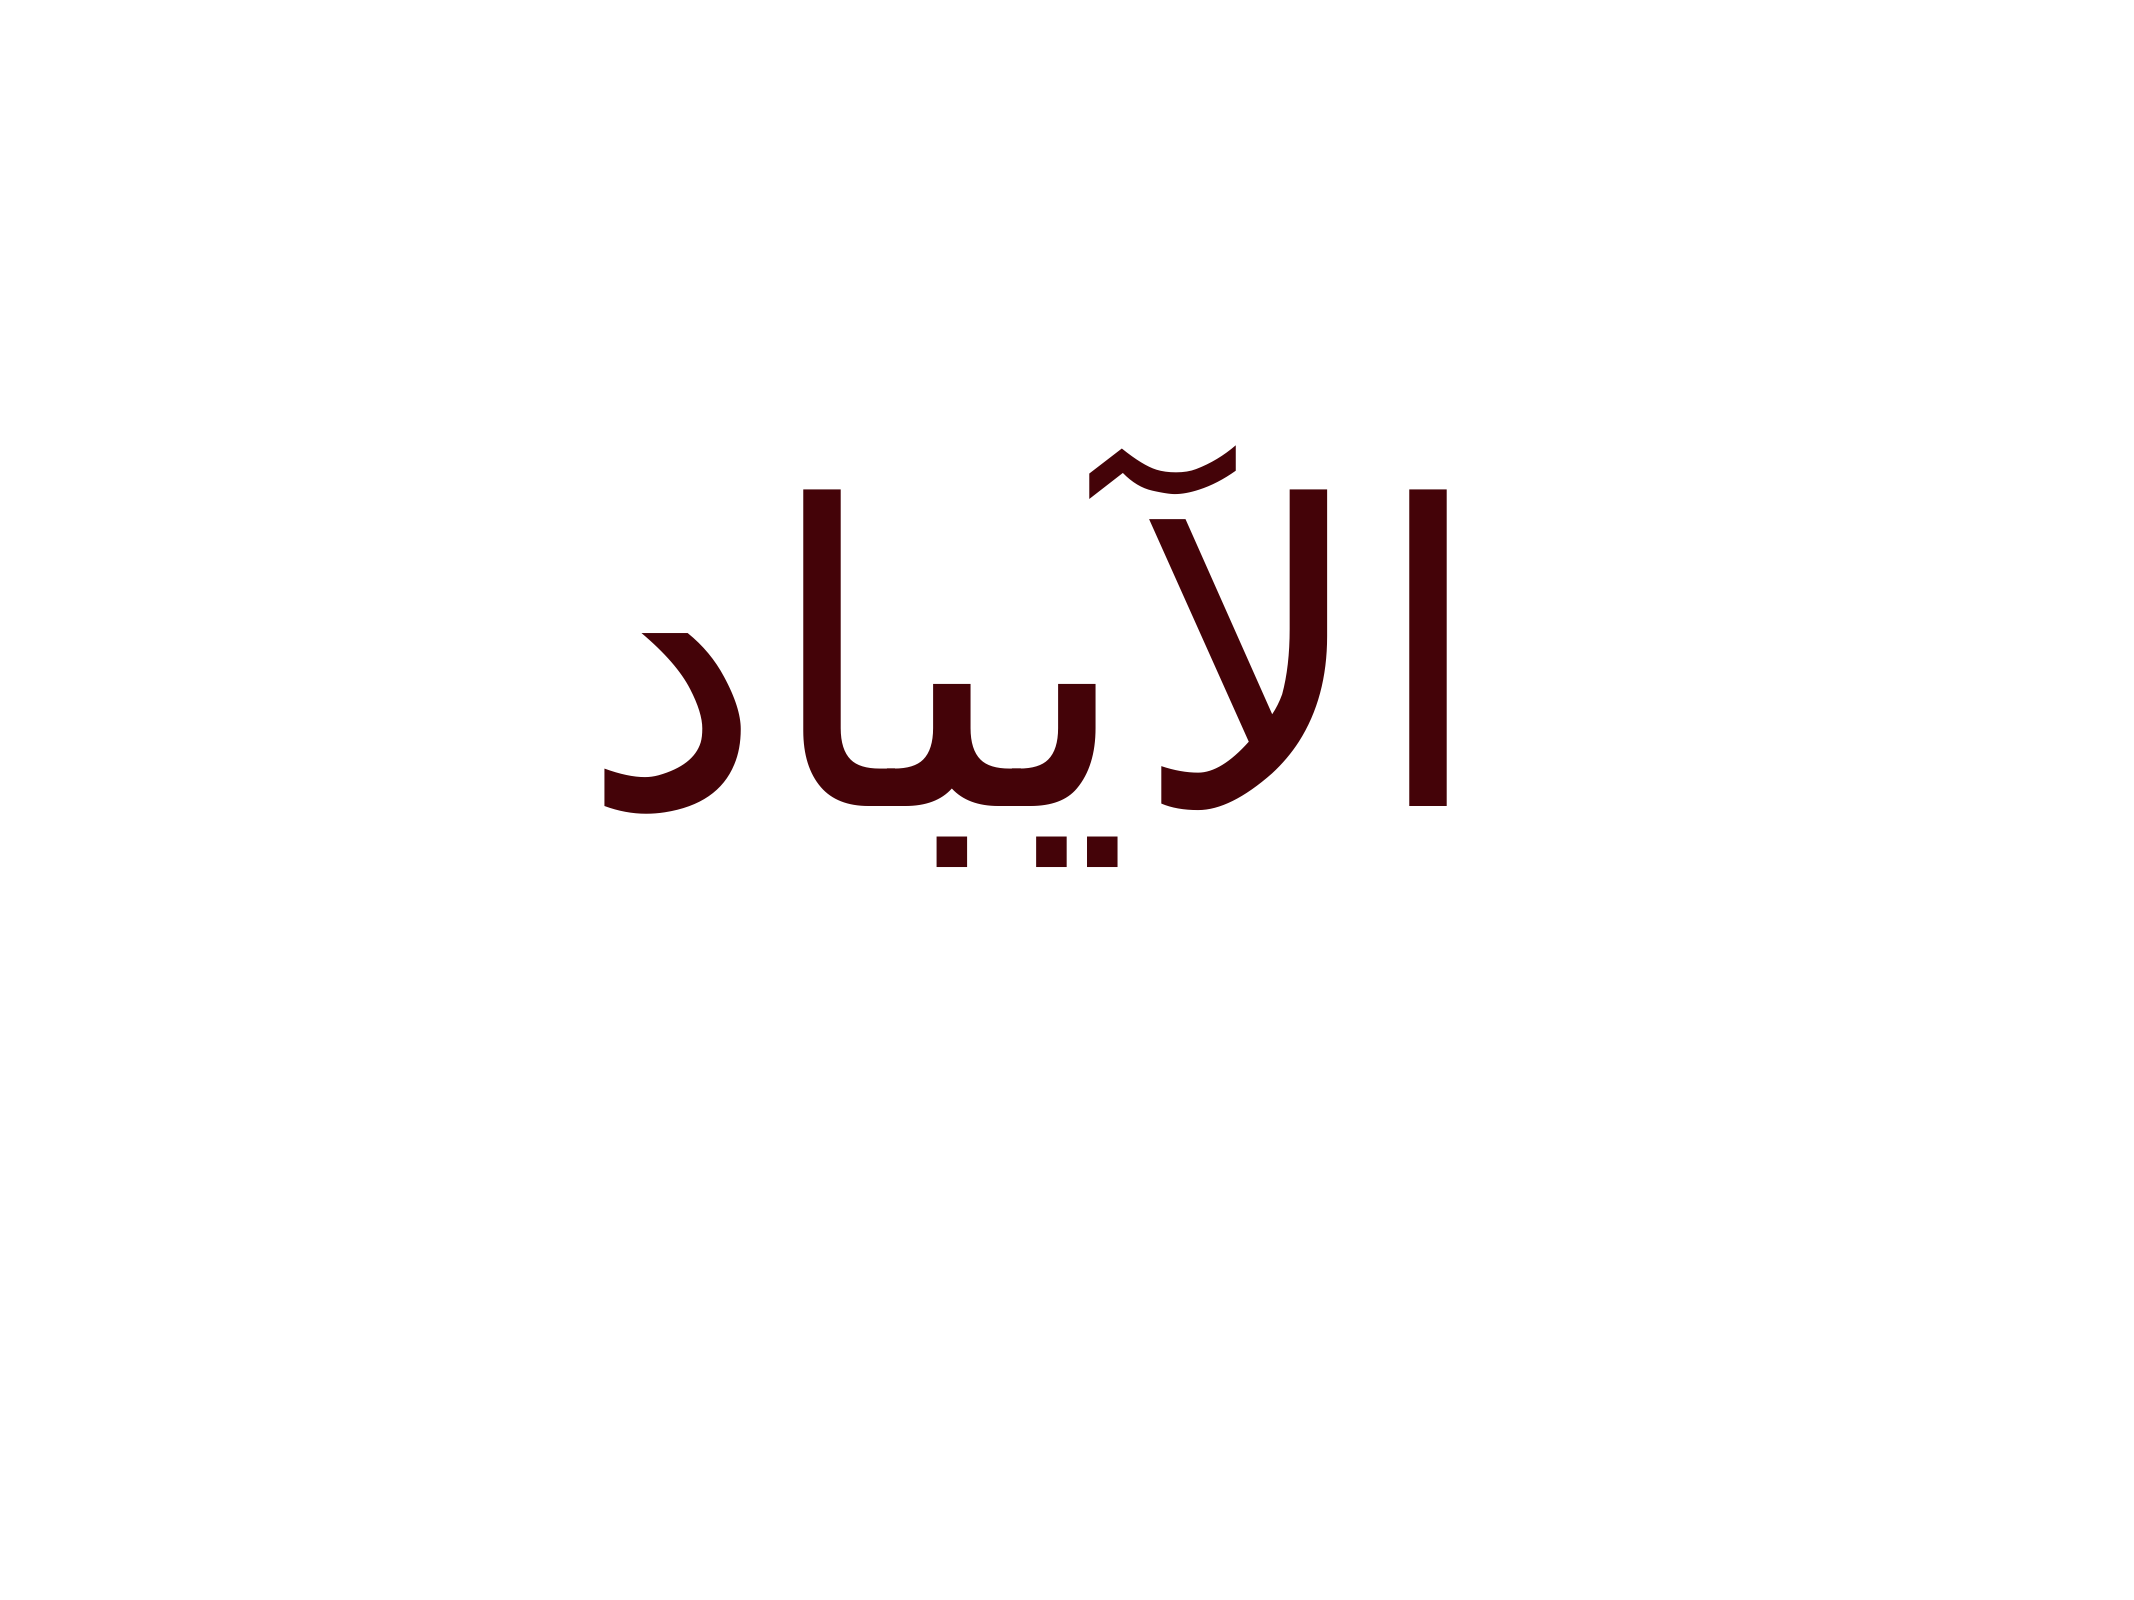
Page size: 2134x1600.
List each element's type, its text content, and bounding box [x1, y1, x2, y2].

text_box الآيباد [571, 381, 1604, 899]
